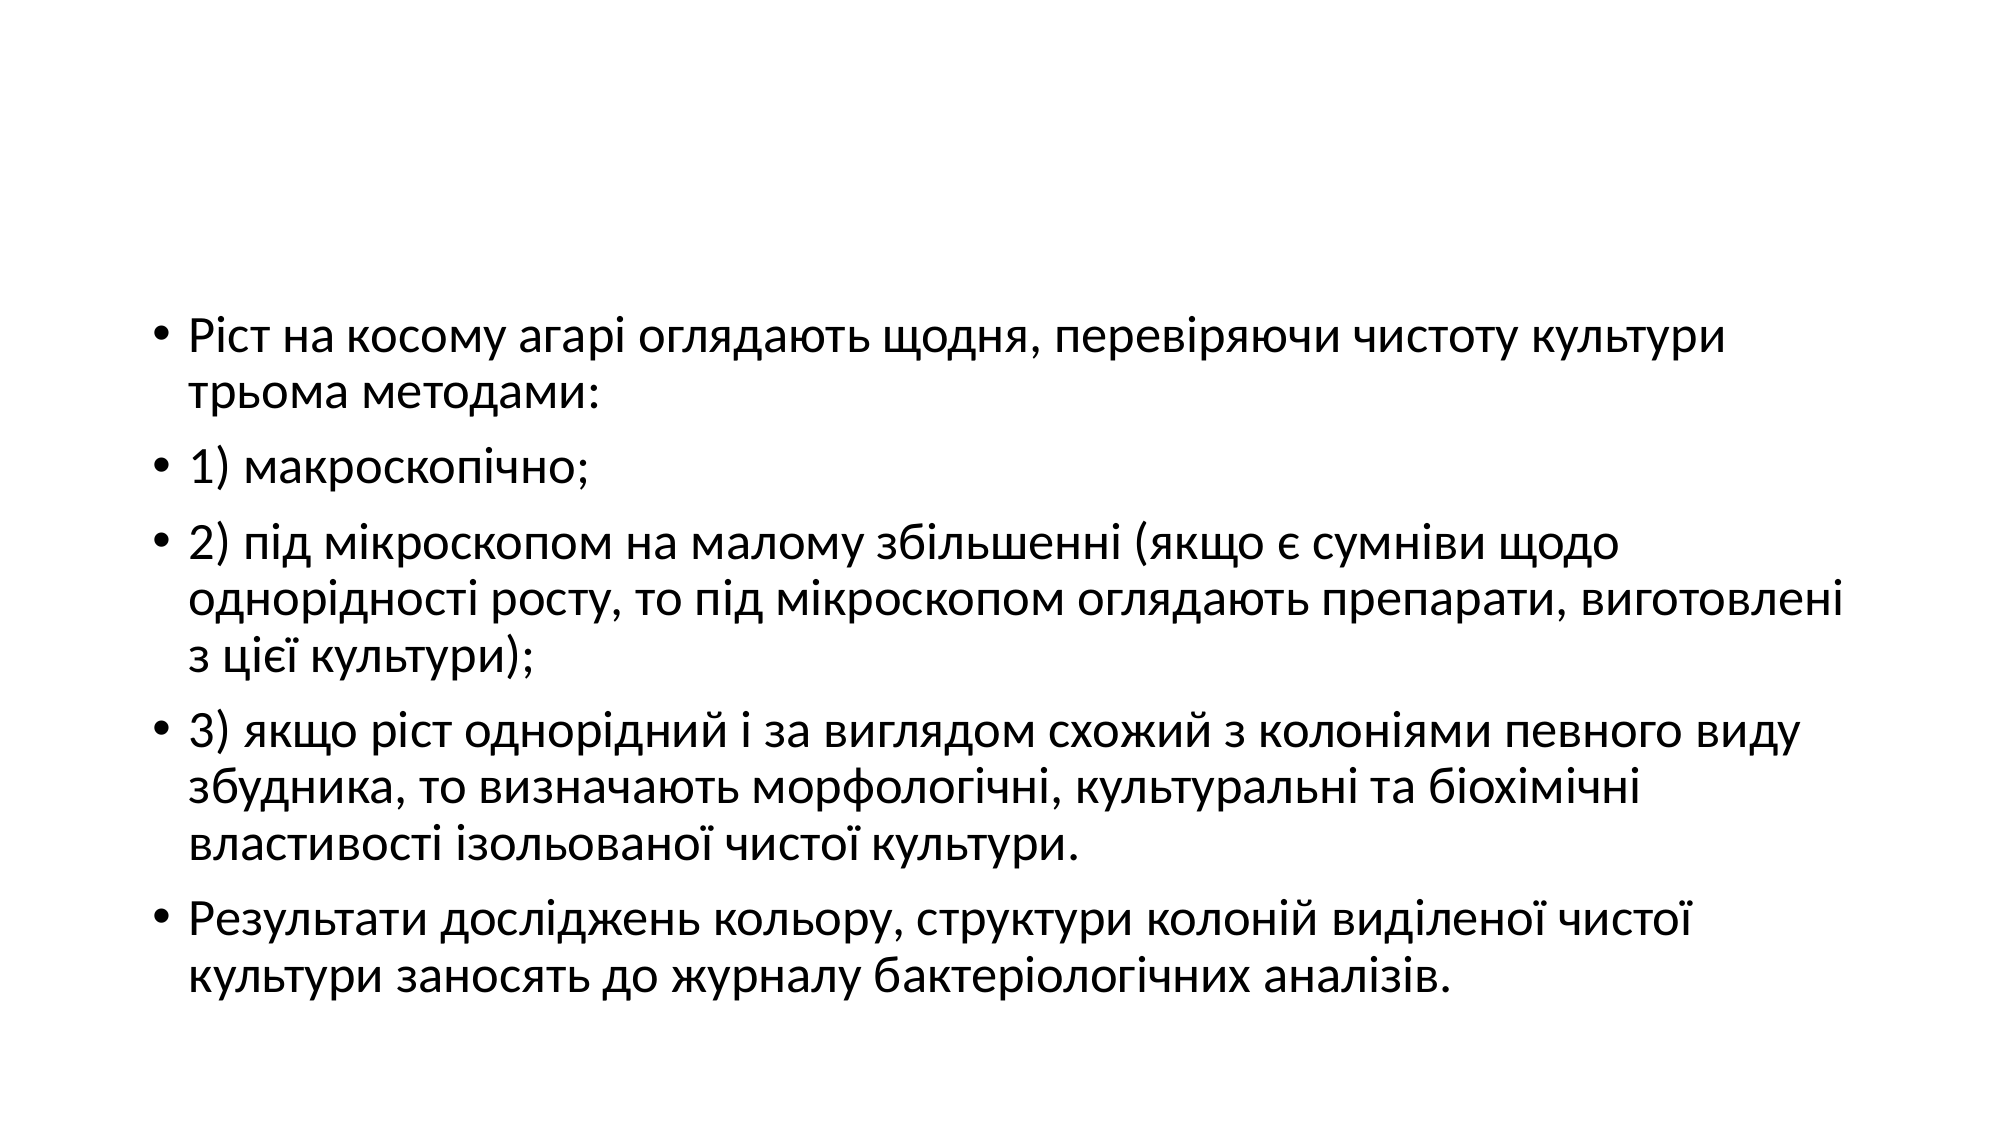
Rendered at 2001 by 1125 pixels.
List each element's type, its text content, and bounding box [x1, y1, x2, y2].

list Ріст на косому агарі оглядають щодня, перевіряючи чистоту культури трьома методами: 1) макроскопічно; 2) під мікроскопом на малому збільшенні (якщо є сумніви щодо однорідності росту, то під мікроскопом оглядають препарати, виготовлені з цієї культури); 3) якщо ріст однорідний і за виглядом схожий з колоніями певного виду збудника, то визначають морфологічні, культуральні та біохімічні властивості ізольованої чистої культури. Результати досліджень кольору, структури колоній виділеної чистої культури заносять до журналу бактеріологічних аналізів. [137, 299, 1863, 1014]
